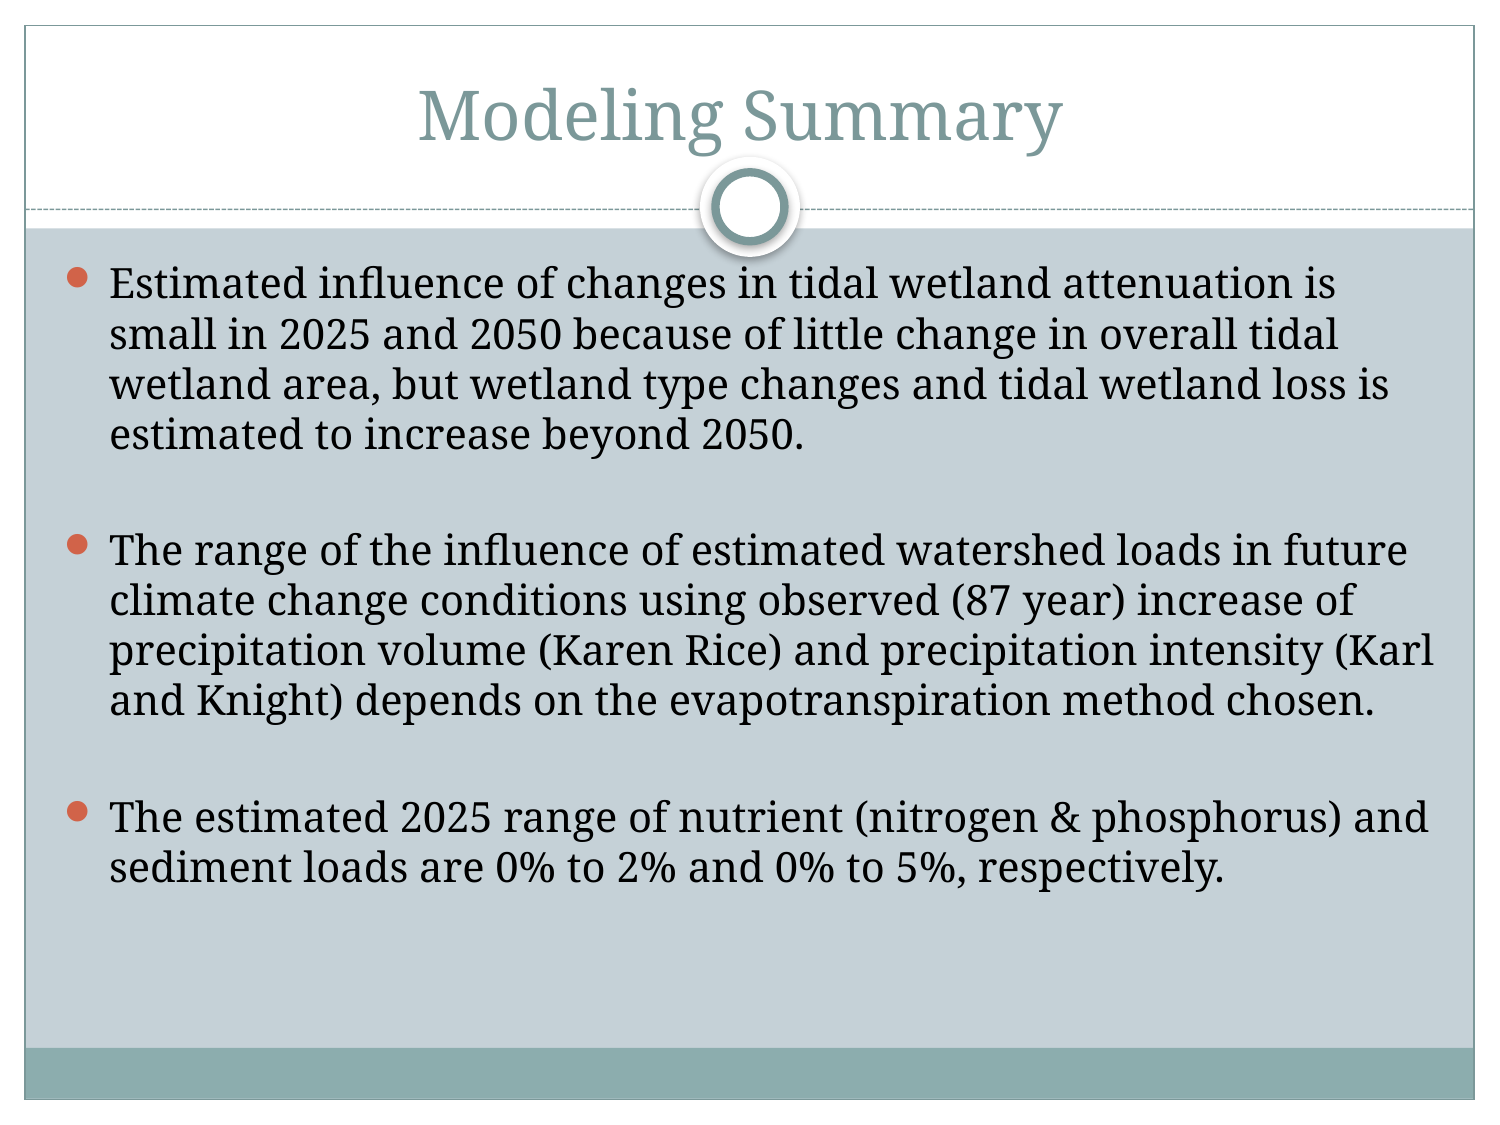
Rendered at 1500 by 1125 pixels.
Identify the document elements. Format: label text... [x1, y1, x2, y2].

title Modeling Summary [49, 37, 1450, 162]
list Estimated influence of changes in tidal wetland attenuation is small in 2025 and 2050 because of little change in overall tidal wetland area, but wetland type changes and tidal wetland loss is estimated to increase beyond 2050. The range of the influence of estimated watershed loads in future climate change conditions using observed (87 year) increase of precipitation volume (Karen Rice) and precipitation intensity (Karl and Knight) depends on the evapotranspiration method chosen. The estimated 2025 range of nutrient (nitrogen & phosphorus) and sediment loads are 0% to 2% and 0% to 5%, respectively. [49, 249, 1450, 1005]
